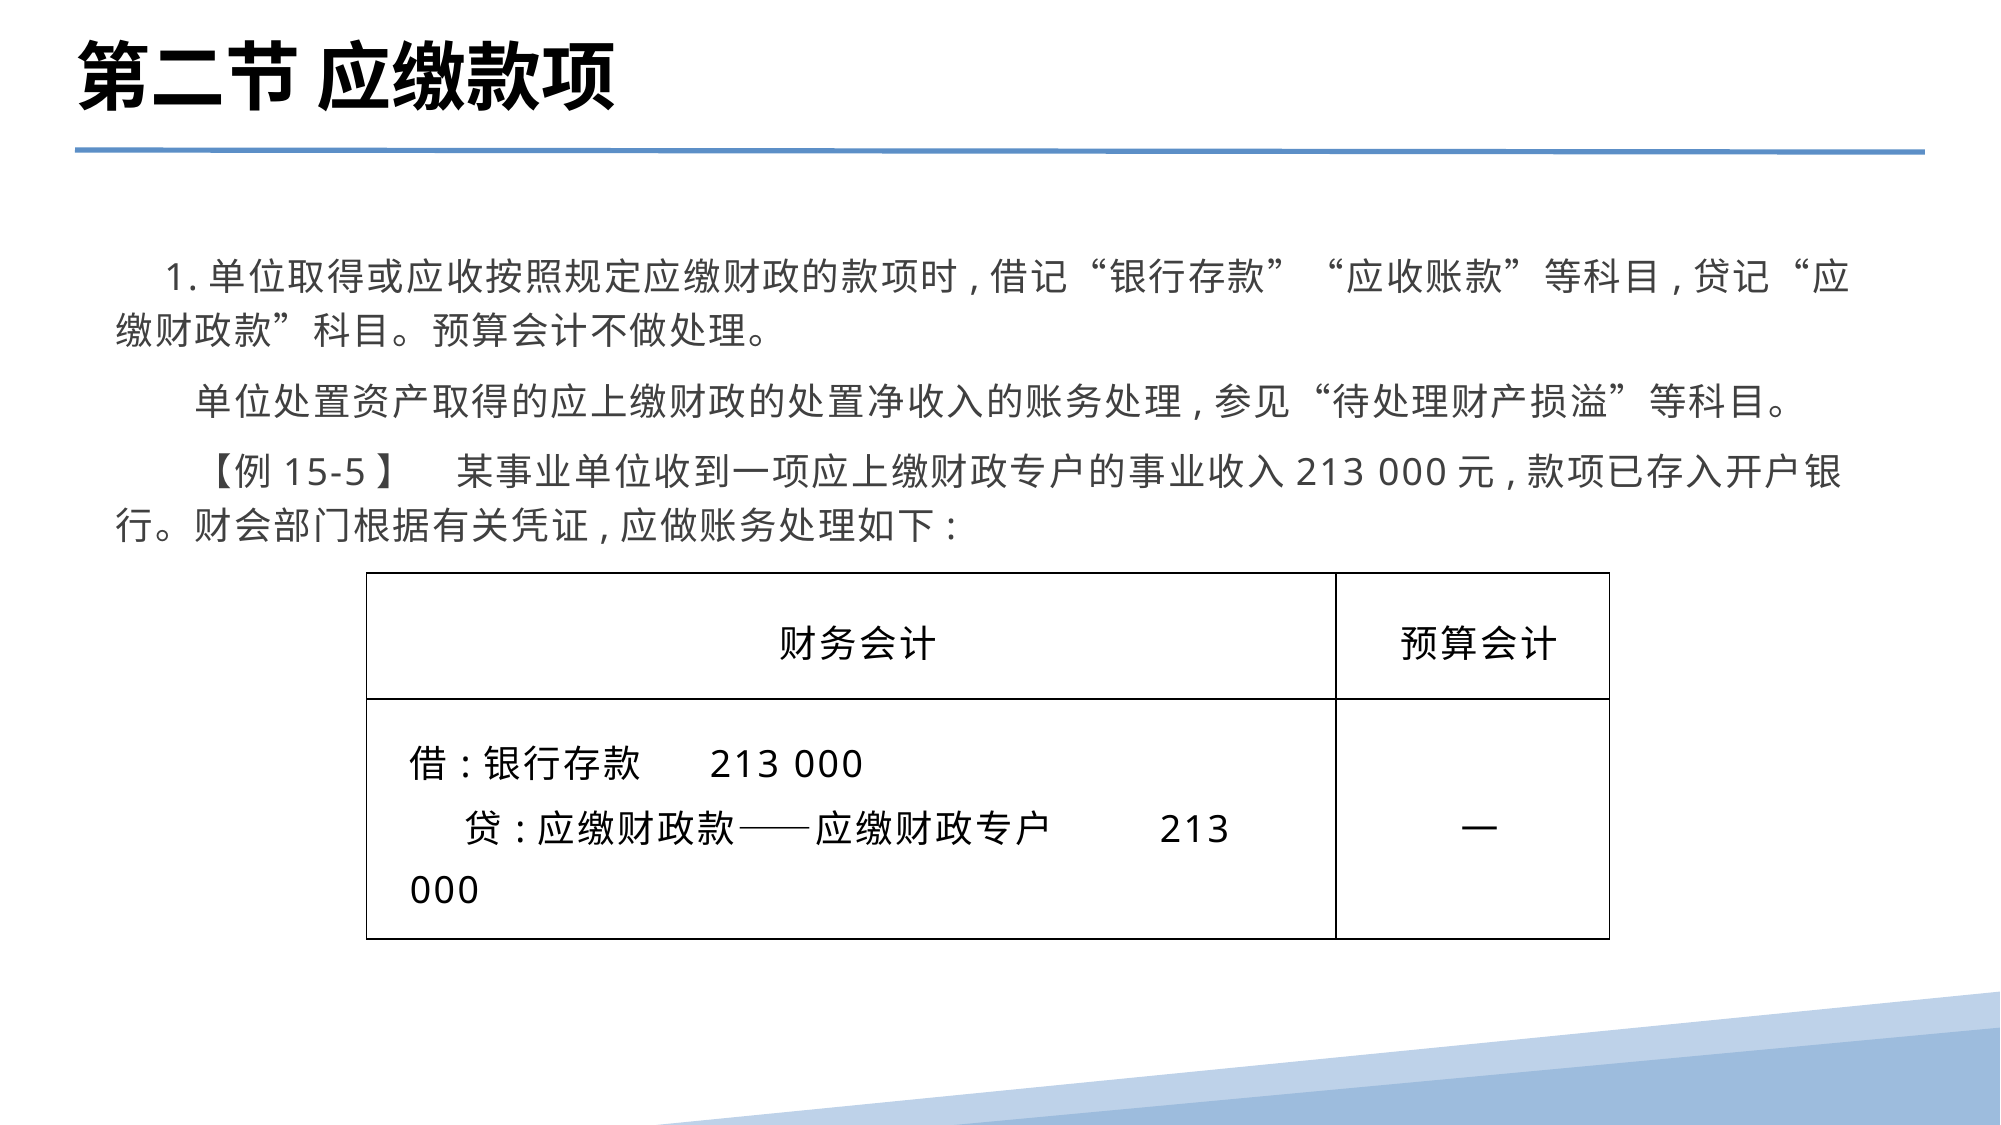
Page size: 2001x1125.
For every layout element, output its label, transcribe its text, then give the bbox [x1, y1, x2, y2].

table_header 预算会计 [1337, 574, 1609, 698]
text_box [74, 149, 1925, 153]
text_box 1.单位取得或应收按照规定应缴财政的款项时,借记“银行存款”“应收账款”等科目,贷记“应缴财政款”科目。预算会计不做处理。 单位处置资产取得的应上缴财政的处置净收入的账务处理,参见“待处理财产损溢”等科目。 【例15-5】 某事业单位收到一项应上缴财政专户的事业收入213 000元,款项已存入开户银行。财会部门根据有关凭证,应做账务处理如下: [105, 218, 1886, 573]
table_header 财务会计 [367, 574, 1335, 698]
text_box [656, 991, 2000, 1125]
table_cell 借:银行存款 213 000 贷:应缴财政款——应缴财政专户 213 000 [367, 700, 1335, 938]
text_box 第二节 应缴款项 [75, 24, 1925, 125]
table_cell — [1337, 700, 1609, 938]
